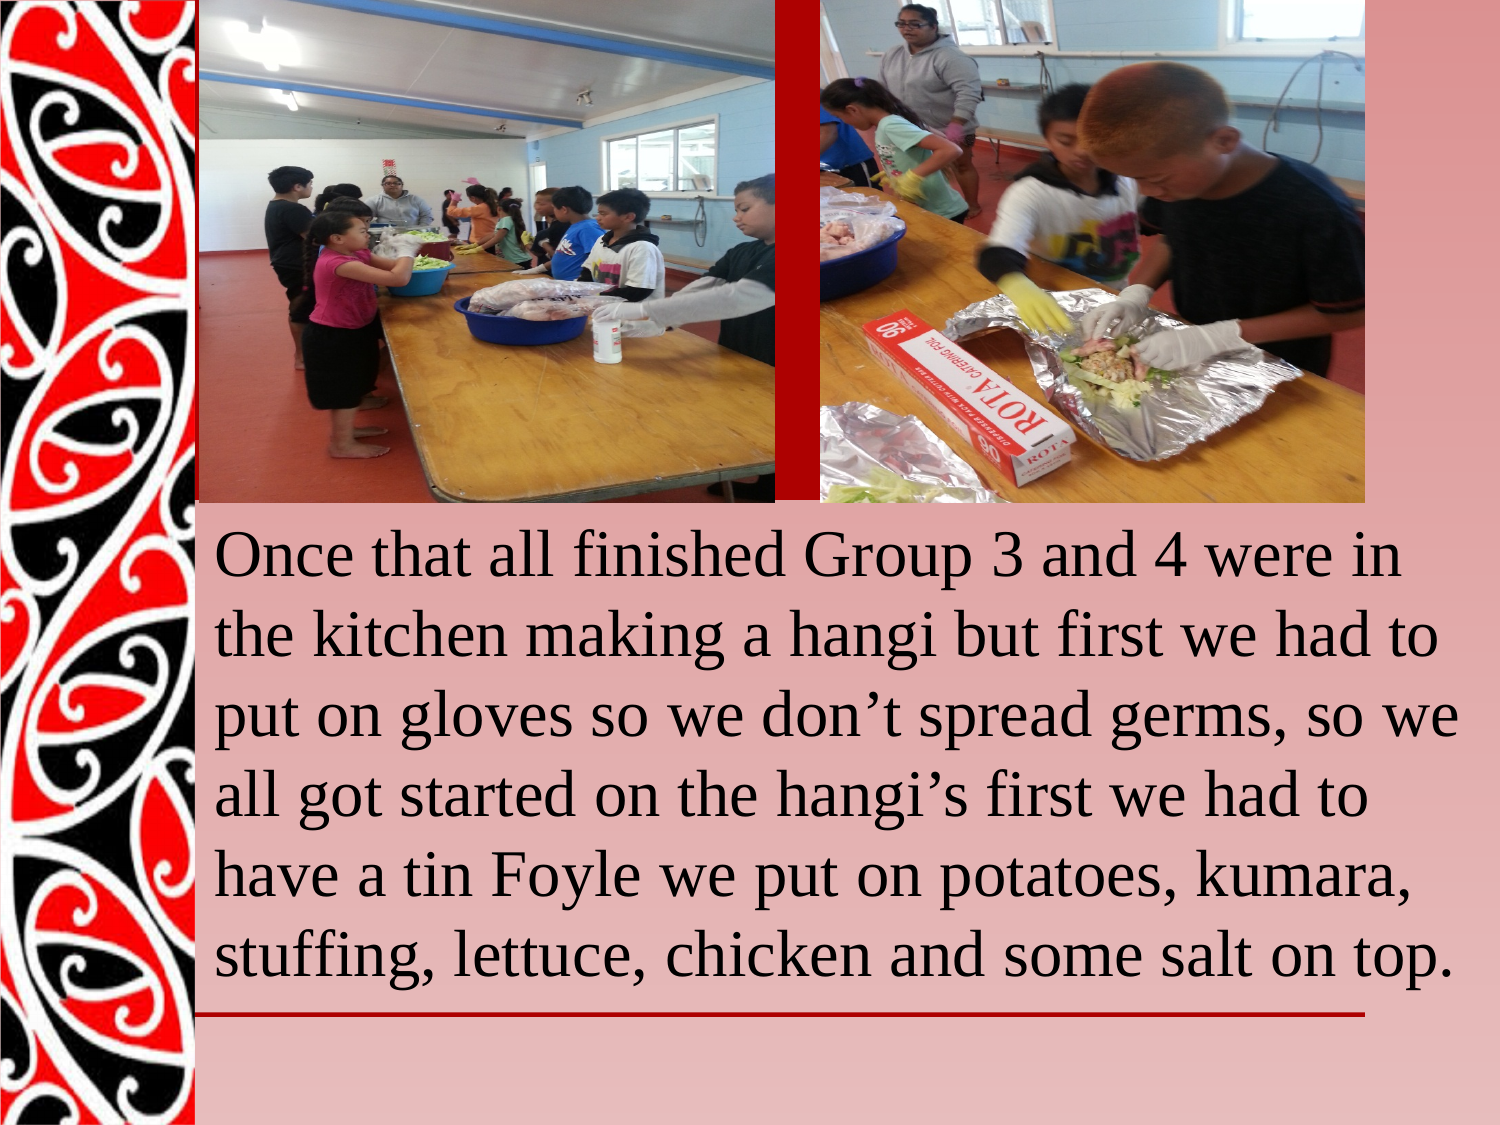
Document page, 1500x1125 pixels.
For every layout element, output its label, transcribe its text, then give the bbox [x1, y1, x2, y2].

picture [820, 0, 1365, 503]
picture [0, 0, 776, 1124]
text_box Once that all finished Group 3 and 4 were in the kitchen making a hangi but first we had to put on gloves so we don’t spread germs, so we all got started on the hangi’s first we had to have a tin Foyle we put on potatoes, kumara, stuffing, lettuce, chicken and some salt on top. [199, 502, 1483, 997]
